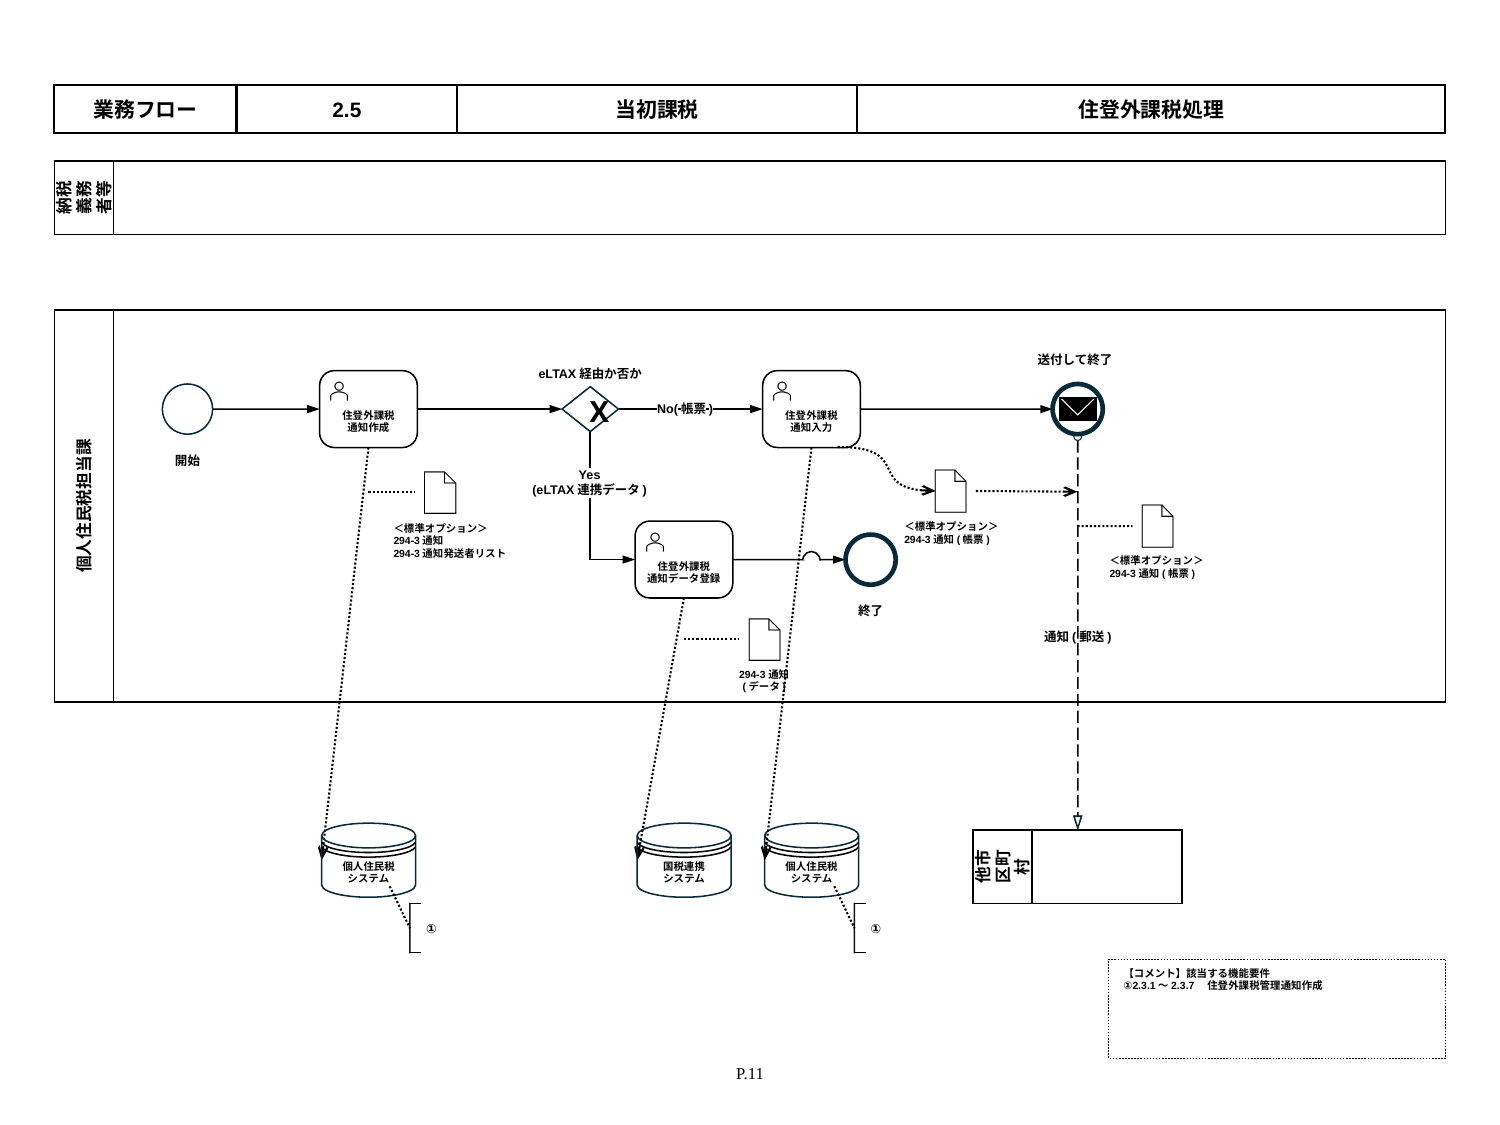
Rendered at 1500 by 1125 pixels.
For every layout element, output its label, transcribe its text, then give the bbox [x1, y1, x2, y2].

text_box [367, 466, 519, 569]
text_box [837, 446, 977, 517]
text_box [53, 84, 1447, 134]
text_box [636, 822, 732, 898]
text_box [972, 829, 1183, 905]
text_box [833, 885, 959, 954]
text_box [548, 472, 678, 519]
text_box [634, 520, 734, 599]
slide_number P.11 [581, 1042, 919, 1103]
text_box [53, 160, 1447, 236]
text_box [1052, 383, 1104, 435]
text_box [762, 370, 861, 448]
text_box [732, 550, 847, 573]
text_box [763, 822, 860, 898]
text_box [320, 822, 417, 898]
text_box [1076, 500, 1235, 595]
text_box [683, 613, 835, 708]
text_box 【コメント】該当する機能要件 ①2.3.1～2.3.7 住登外課税管理通知作成 [1107, 958, 1447, 1060]
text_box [319, 370, 418, 448]
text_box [389, 885, 514, 954]
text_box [53, 309, 1447, 703]
